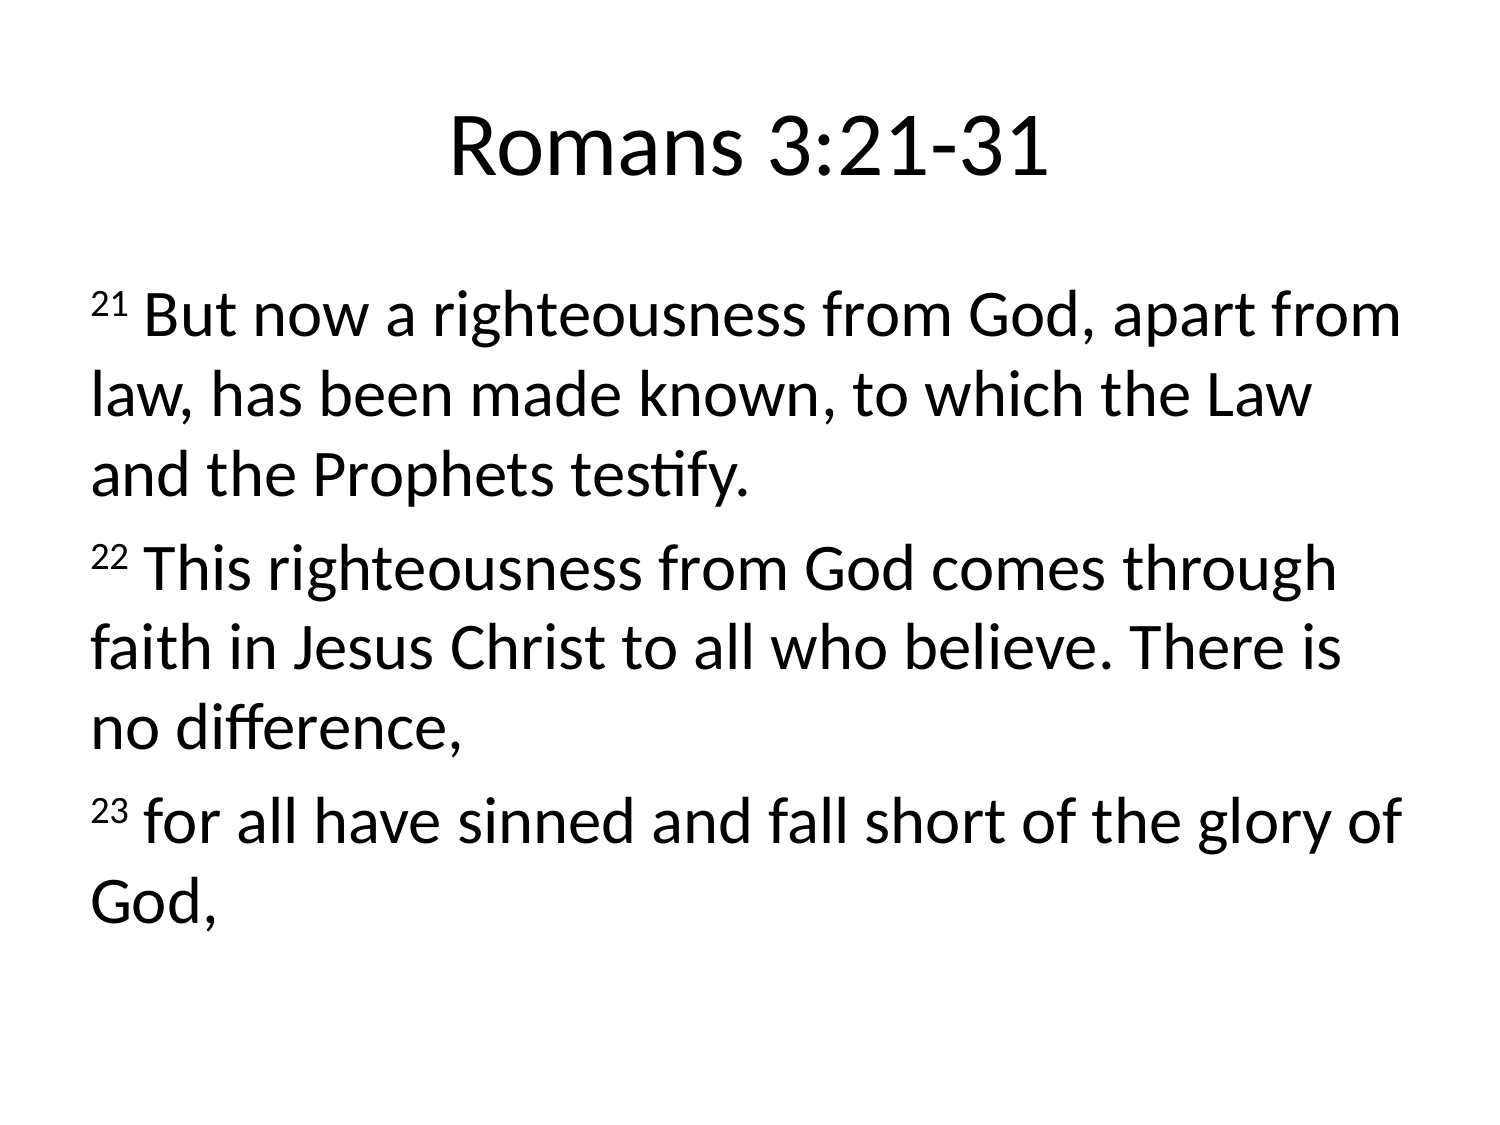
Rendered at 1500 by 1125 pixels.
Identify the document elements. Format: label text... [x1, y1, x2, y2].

list 21 But now a righteousness from God, apart from law, has been made known, to which the Law and the Prophets testify. 22 This righteousness from God comes through faith in Jesus Christ to all who believe. There is no difference, 23 for all have sinned and fall short of the glory of God, [75, 262, 1425, 1005]
title Romans 3:21-31 [75, 45, 1425, 233]
